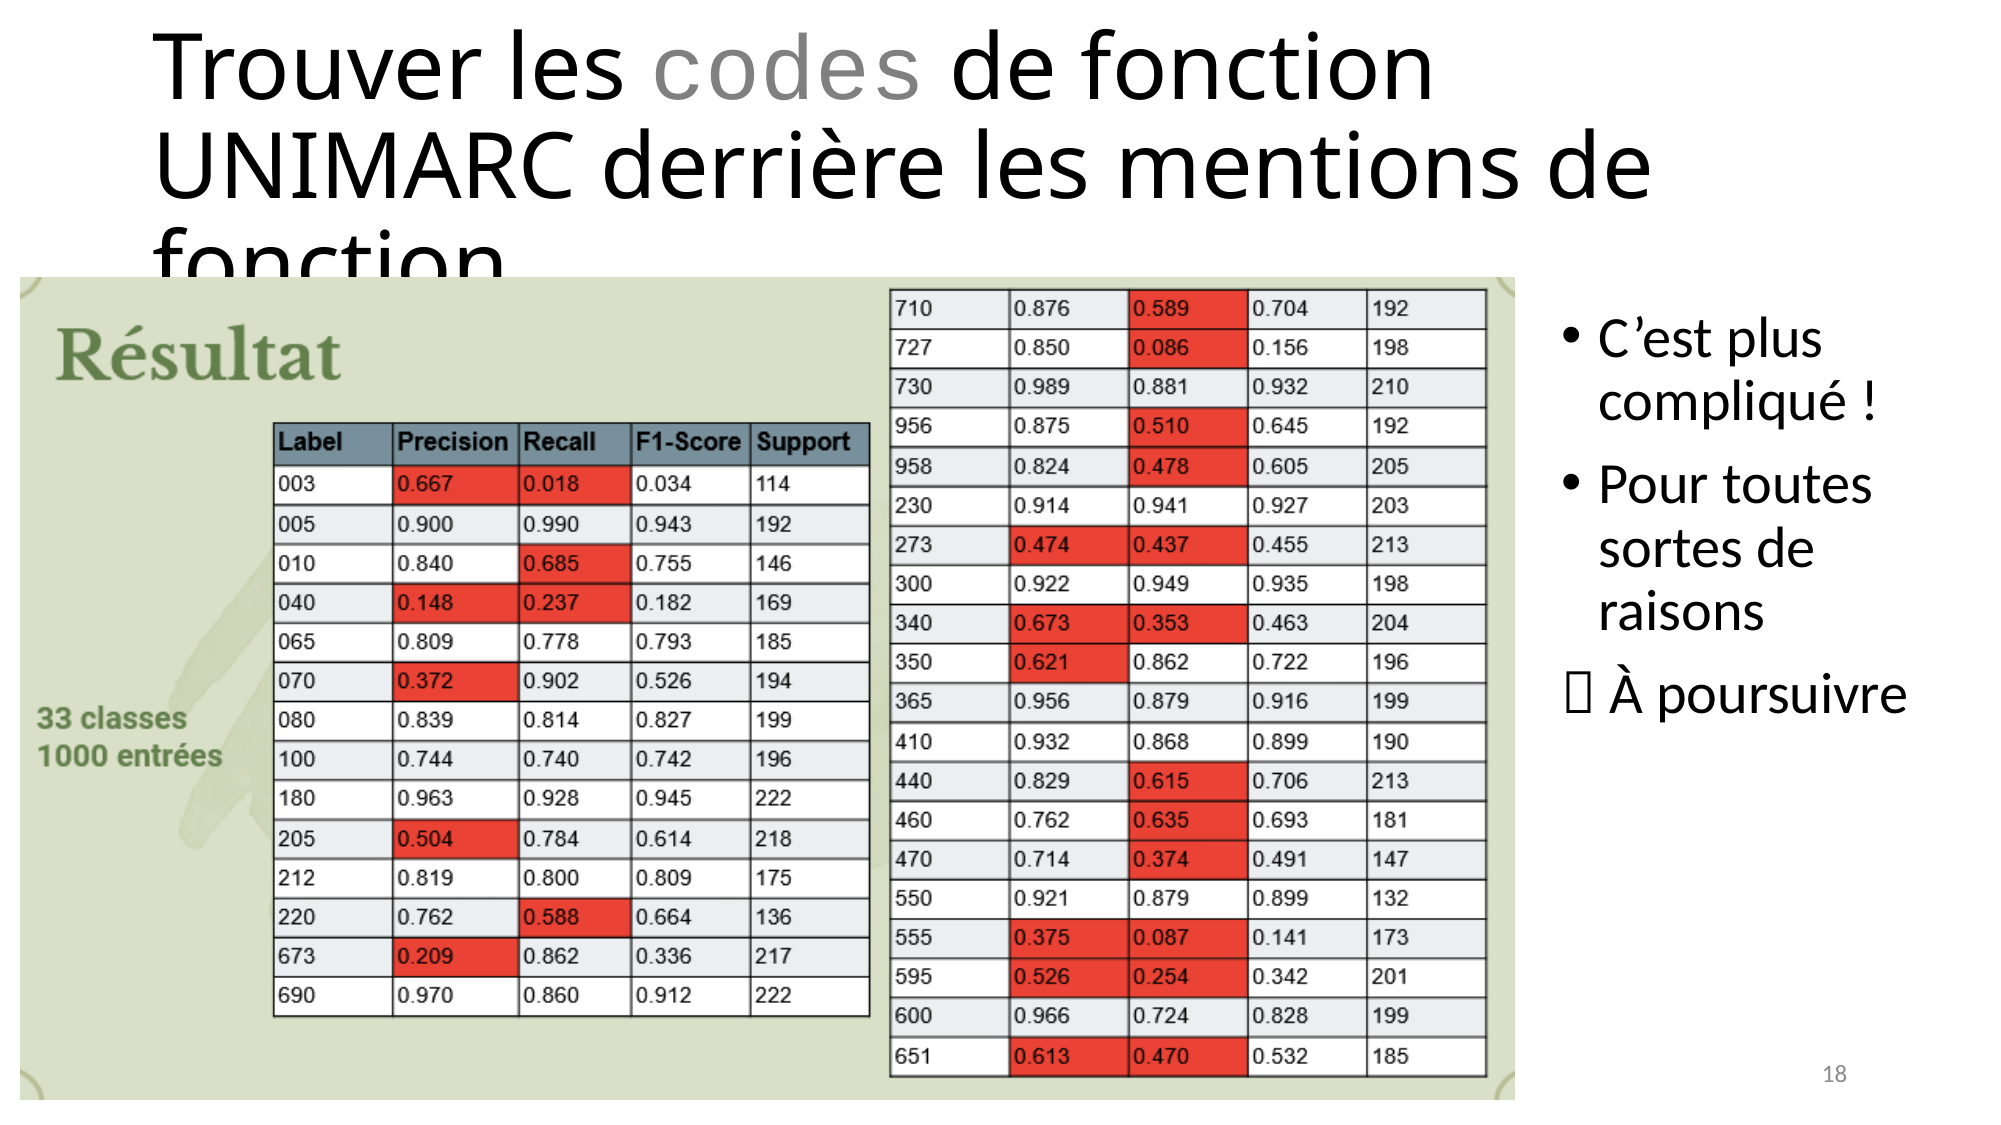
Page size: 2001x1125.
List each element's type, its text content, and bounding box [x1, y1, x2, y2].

slide_number 18 [1412, 1042, 1863, 1103]
picture [20, 277, 1515, 1100]
list C’est plus compliqué ! Pour toutes sortes de raisons  À poursuivre [1546, 299, 1980, 1014]
title Trouver les codes de fonction UNIMARC derrière les mentions de fonction [137, 59, 1863, 278]
